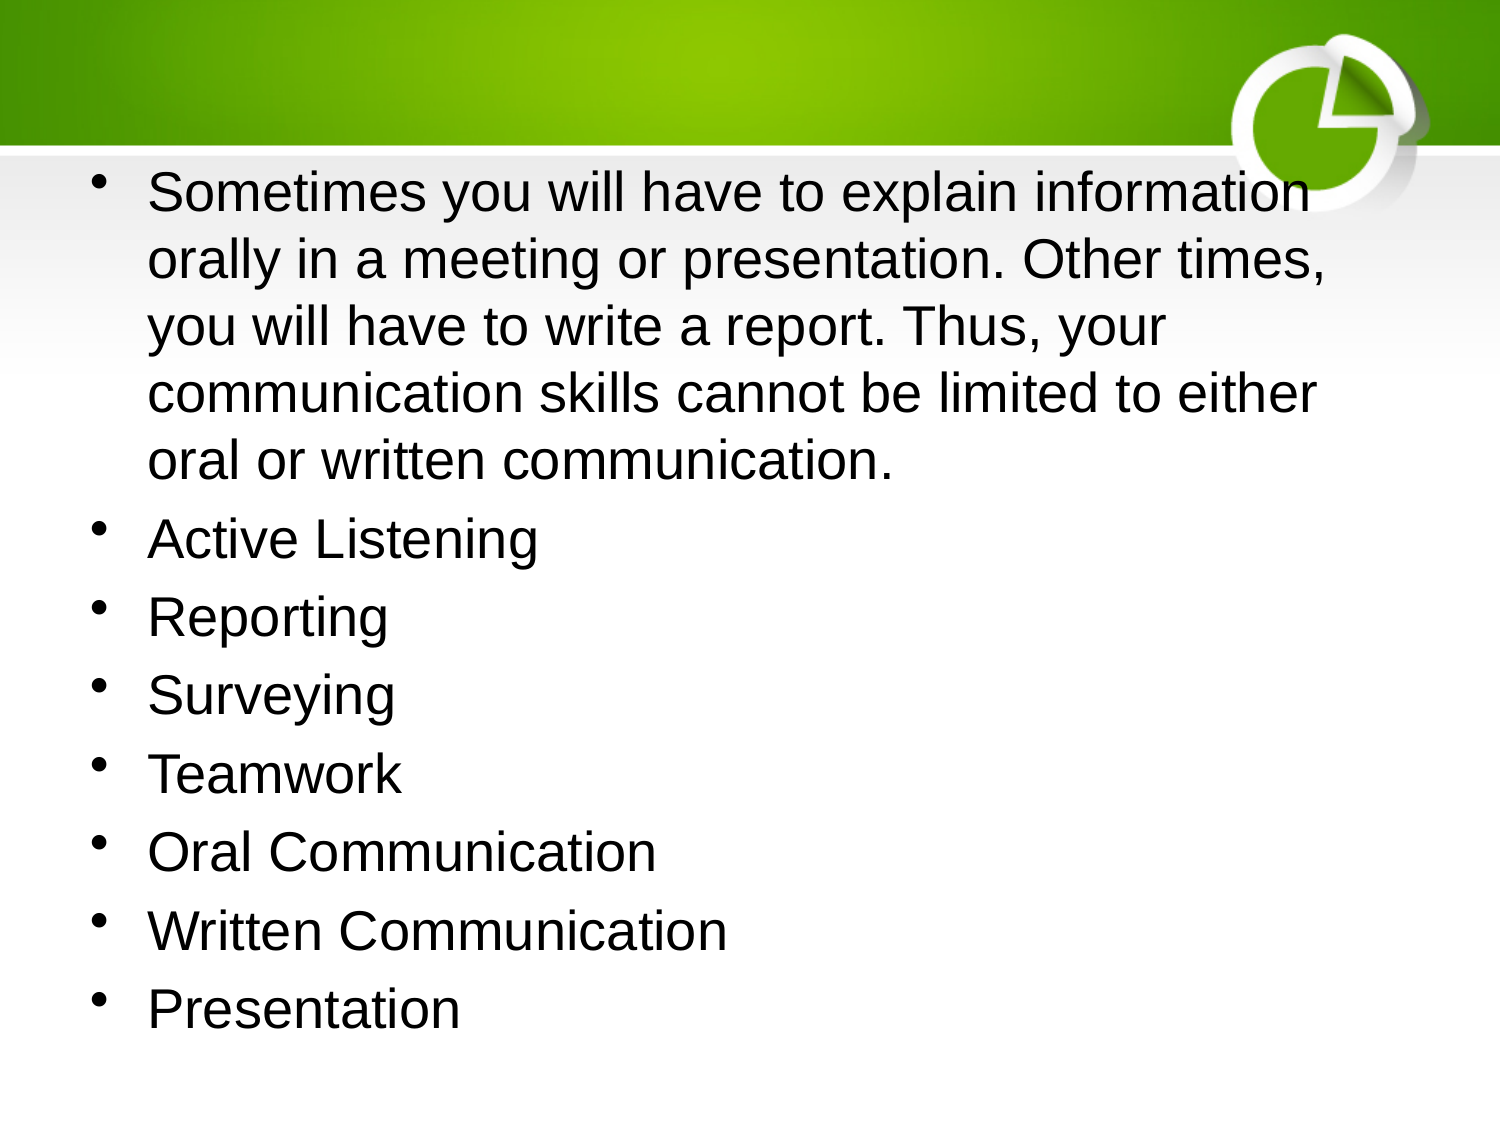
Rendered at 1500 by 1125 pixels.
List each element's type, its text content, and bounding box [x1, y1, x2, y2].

picture [0, 0, 1500, 1125]
list Sometimes you will have to explain information orally in a meeting or presentation. Other times, you will have to write a report. Thus, your communication skills cannot be limited to either oral or written communication. Active Listening Reporting Surveying Teamwork Oral Communication Written Communication Presentation [74, 147, 1426, 1055]
